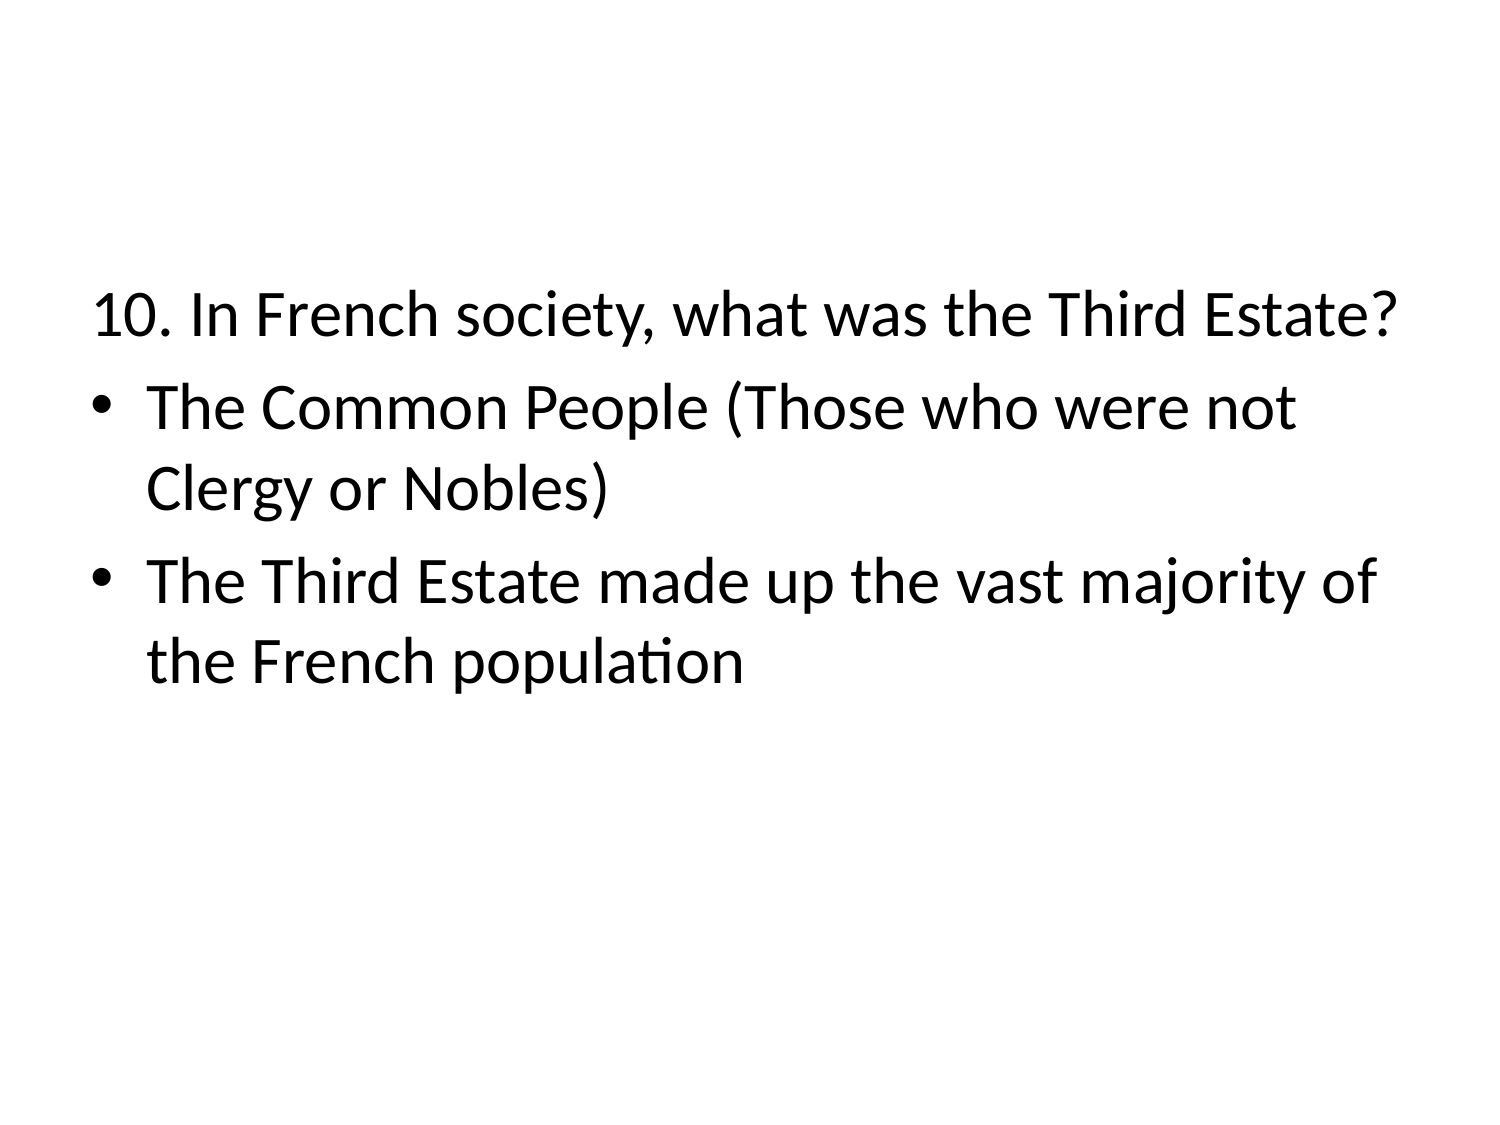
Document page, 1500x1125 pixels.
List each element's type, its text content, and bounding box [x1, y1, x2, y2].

list 10. In French society, what was the Third Estate? The Common People (Those who were not Clergy or Nobles) The Third Estate made up the vast majority of the French population [75, 262, 1425, 1005]
